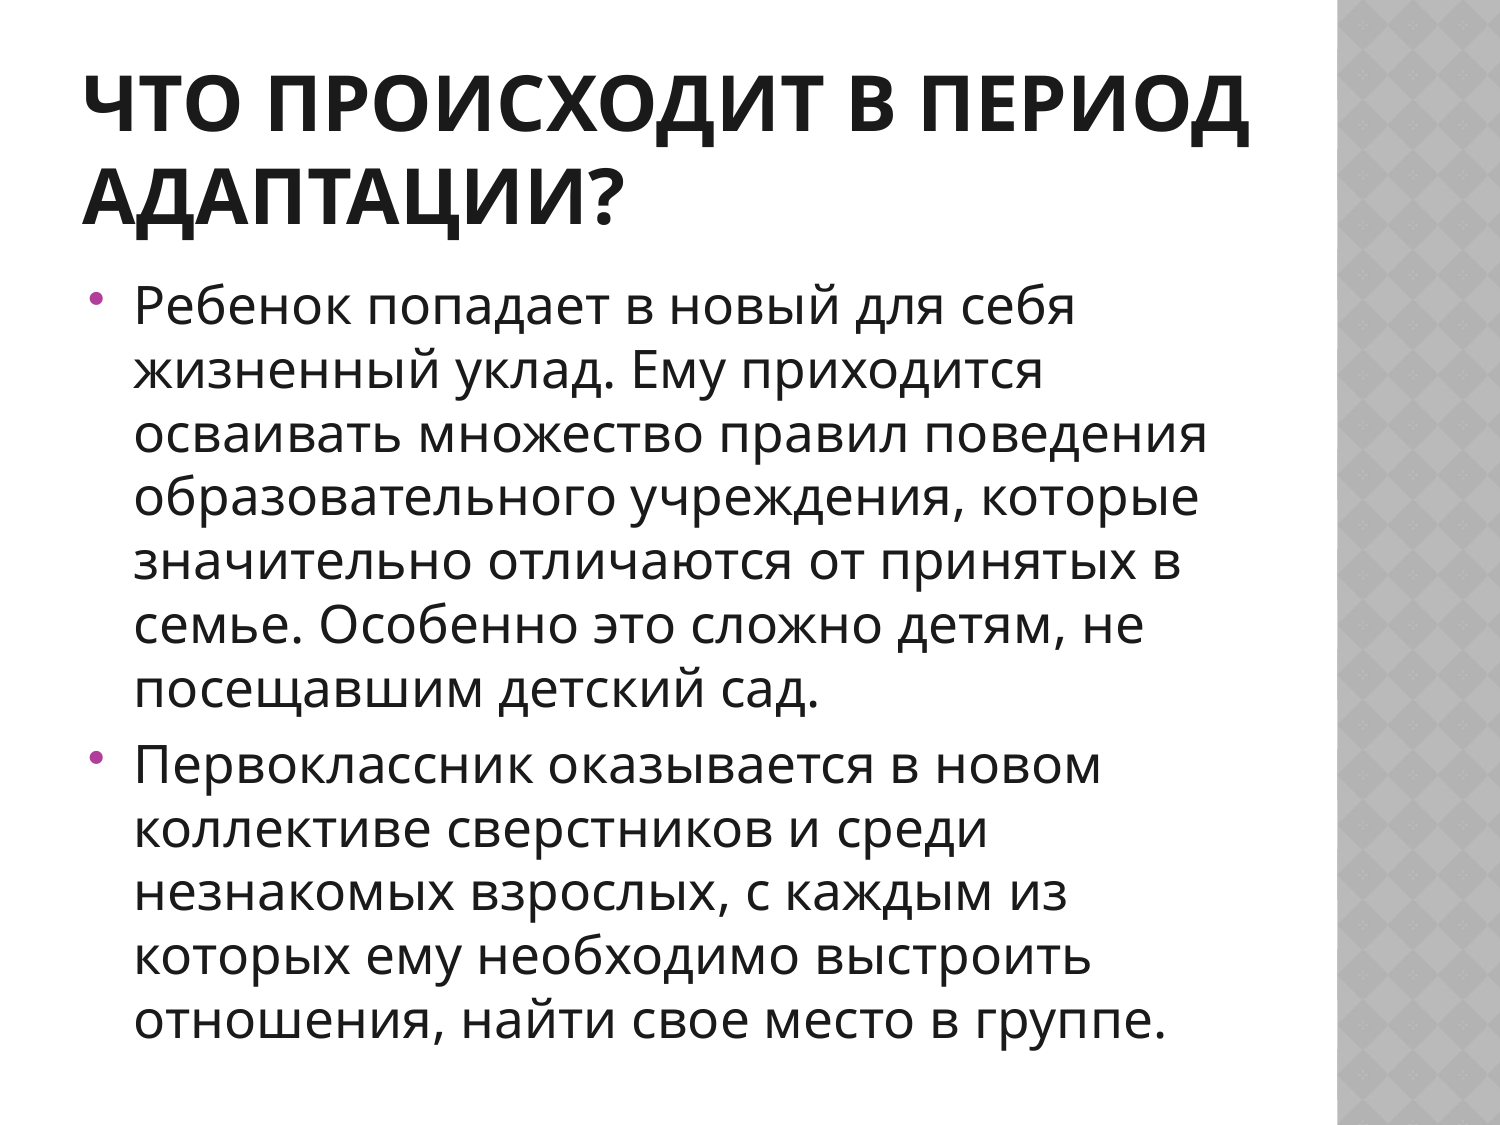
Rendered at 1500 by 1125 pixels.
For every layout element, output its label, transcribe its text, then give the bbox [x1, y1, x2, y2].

list Ребенок попадает в новый для себя жизненный уклад. Ему приходится осваивать множество правил поведения образовательного учреждения, которые значительно отличаются от принятых в семье. Особенно это сложно детям, не посещавшим детский сад. Первоклассник оказывается в новом коллективе сверстников и среди незнакомых взрослых, с каждым из которых ему необходимо выстроить отношения, найти свое место в группе. [75, 264, 1263, 1059]
title Что происходит в период адаптации? [75, 52, 1263, 240]
